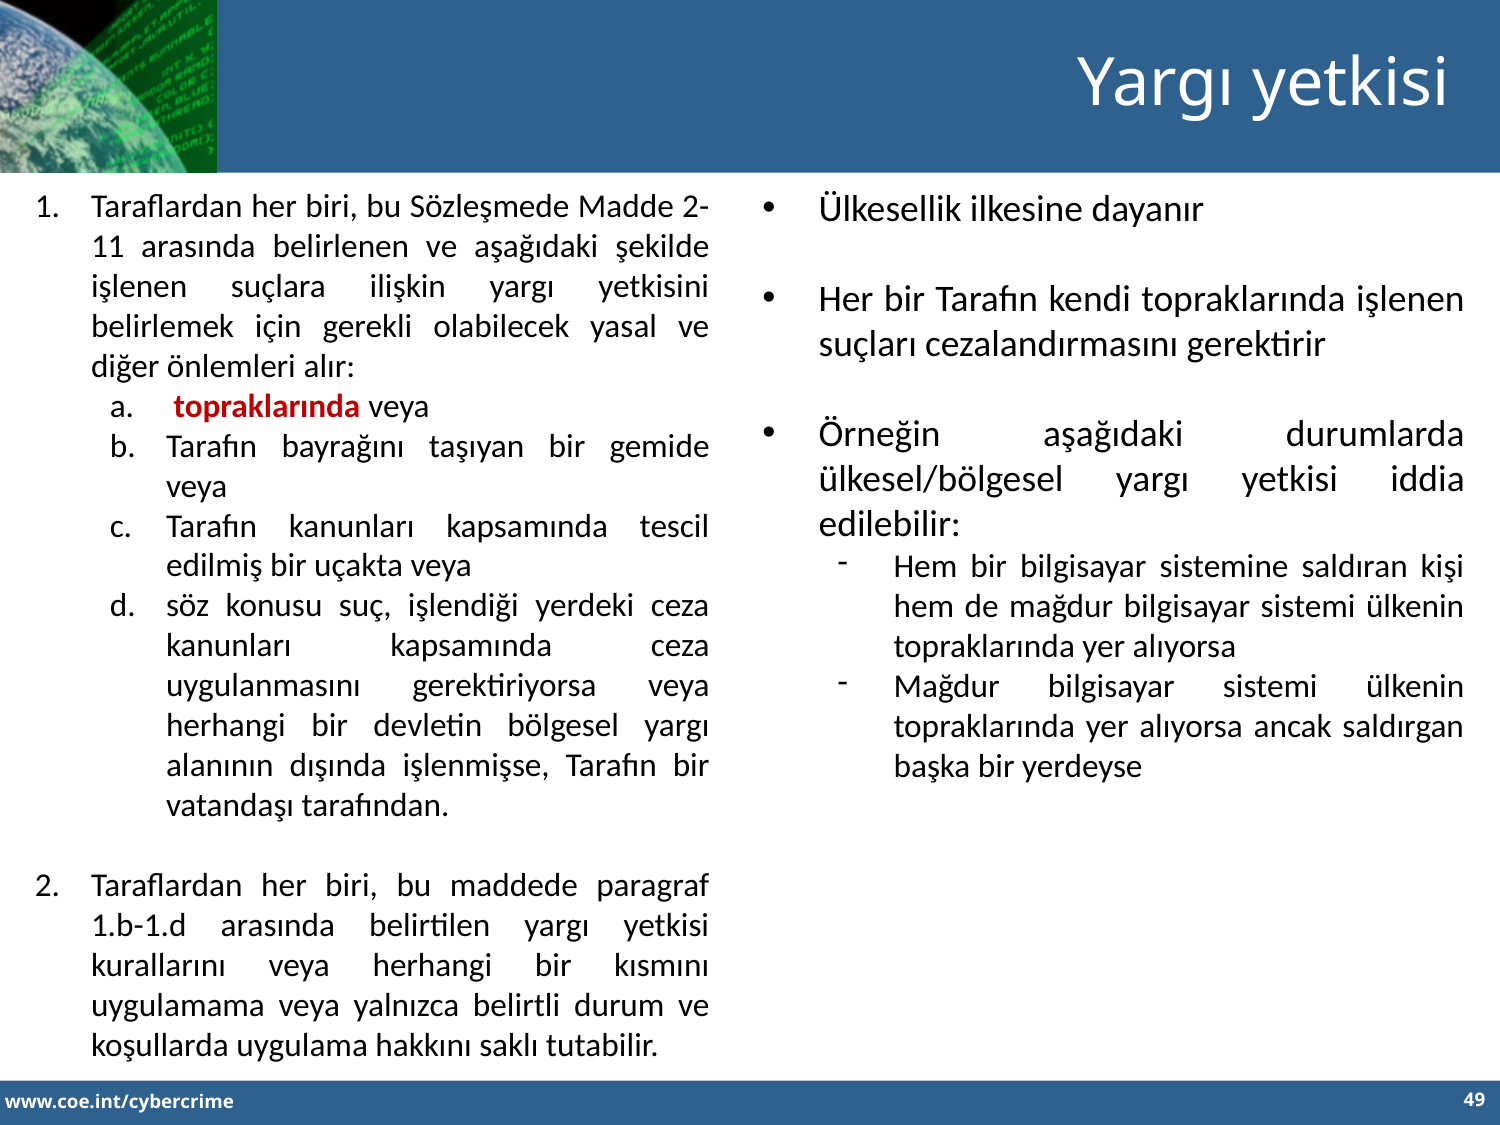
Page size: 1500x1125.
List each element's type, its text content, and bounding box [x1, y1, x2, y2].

text_box Ülkesellik ilkesine dayanır Her bir Tarafın kendi topraklarında işlenen suçları cezalandırmasını gerektirir Örneğin aşağıdaki durumlarda ülkesel/bölgesel yargı yetkisi iddia edilebilir: Hem bir bilgisayar sistemine saldıran kişi hem de mağdur bilgisayar sistemi ülkenin topraklarında yer alıyorsa Mağdur bilgisayar sistemi ülkenin topraklarında yer alıyorsa ancak saldırgan başka bir yerdeyse [747, 176, 1480, 792]
text_box Yargı yetkisi [230, 31, 1483, 126]
picture [0, 0, 217, 173]
text_box Taraflardan her biri, bu Sözleşmede Madde 2-11 arasında belirlenen ve aşağıdaki şekilde işlenen suçlara ilişkin yargı yetkisini belirlemek için gerekli olabilecek yasal ve diğer önlemleri alır: topraklarında veya Tarafın bayrağını taşıyan bir gemide veya Tarafın kanunları kapsamında tescil edilmiş bir uçakta veya söz konusu suç, işlendiği yerdeki ceza kanunları kapsamında ceza uygulanmasını gerektiriyorsa veya herhangi bir devletin bölgesel yargı alanının dışında işlenmişse, Tarafın bir vatandaşı tarafından. Taraflardan her biri, bu maddede paragraf 1.b-1.d arasında belirtilen yargı yetkisi kurallarını veya herhangi bir kısmını uygulamama veya yalnızca belirtli durum ve koşullarda uygulama hakkını saklı tutabilir. [19, 176, 726, 1070]
